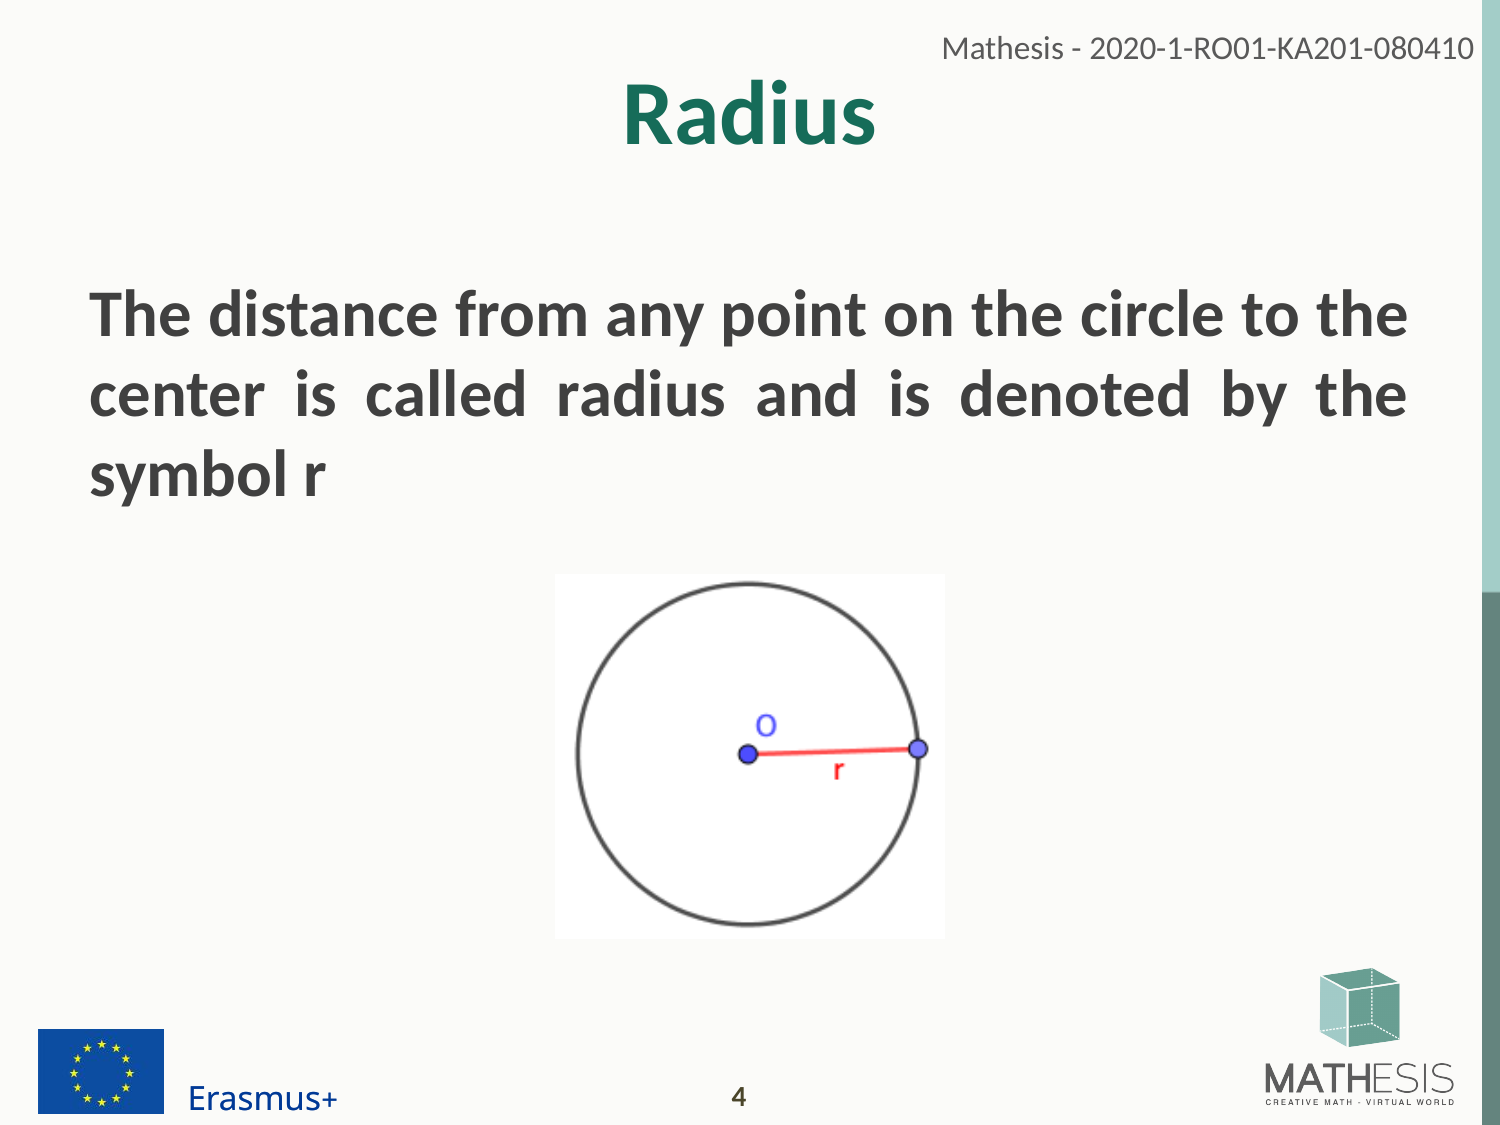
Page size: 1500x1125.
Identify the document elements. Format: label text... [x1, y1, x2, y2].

picture [38, 1029, 164, 1114]
list The distance from any point on the circle to the center is called radius and is denoted by the symbol r [75, 262, 1425, 1005]
picture [554, 574, 946, 940]
title Radius [75, 45, 1425, 233]
